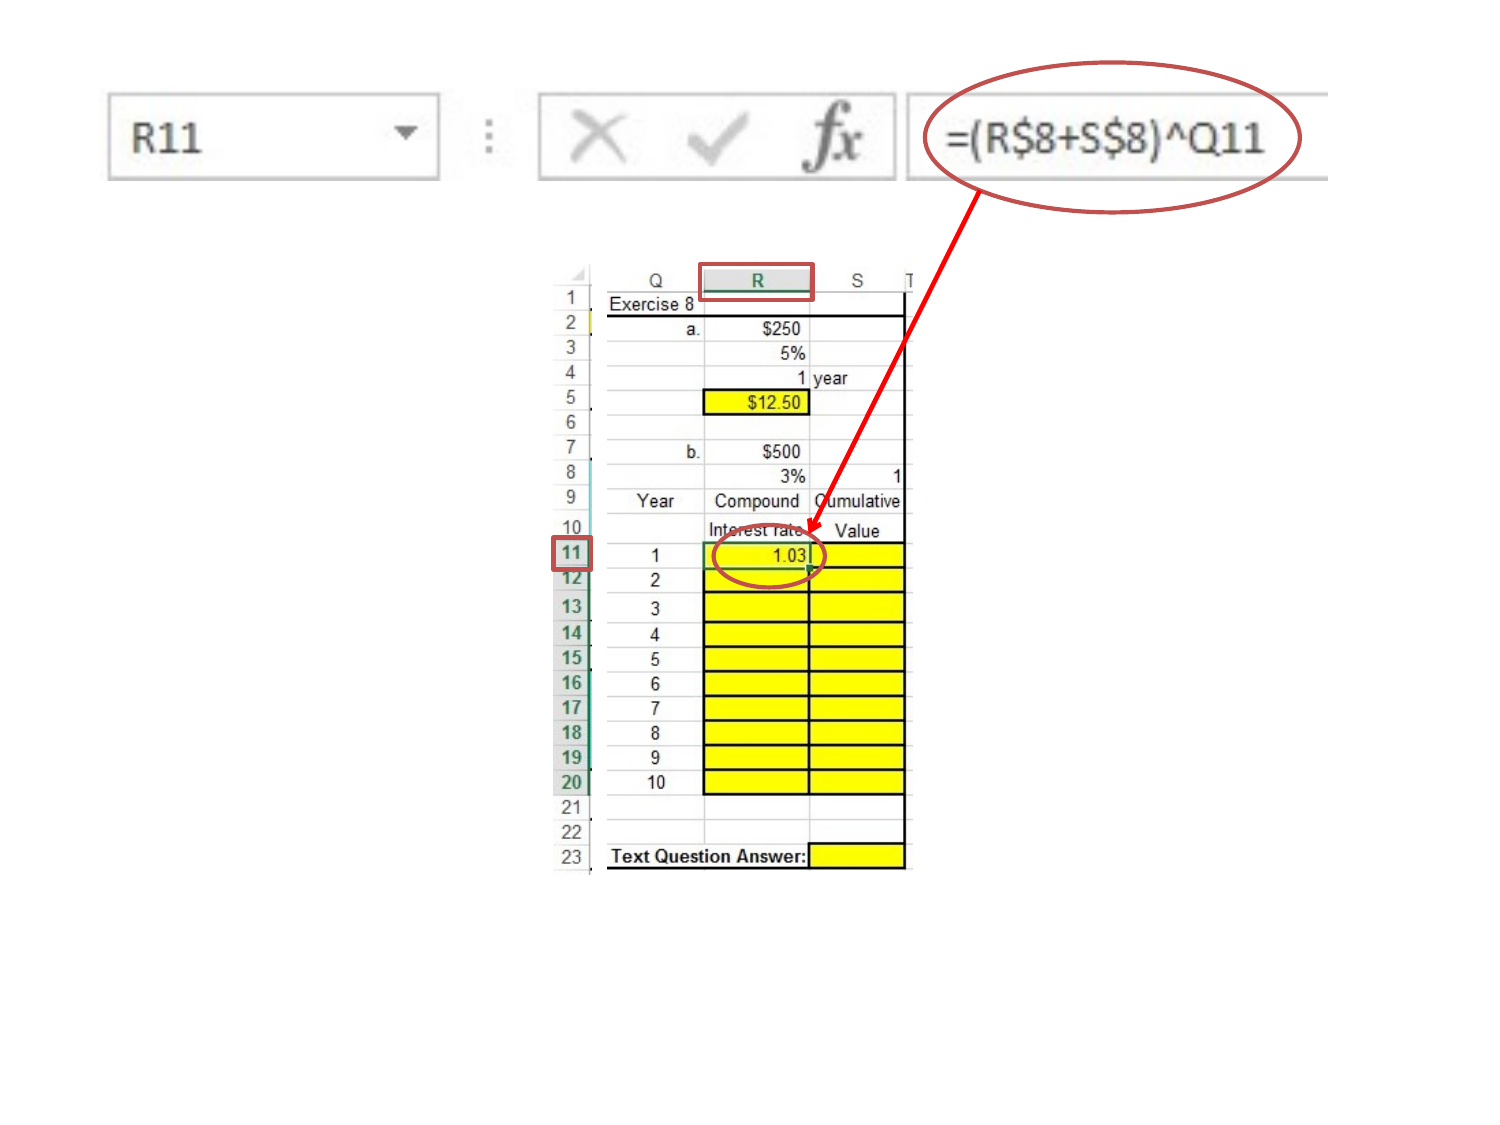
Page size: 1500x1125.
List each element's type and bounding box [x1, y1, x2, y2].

text_box [808, 190, 981, 535]
text_box [973, 60, 1252, 85]
list [606, 256, 913, 871]
picture [99, 87, 1328, 181]
text_box [983, 190, 1252, 215]
picture [553, 264, 592, 876]
